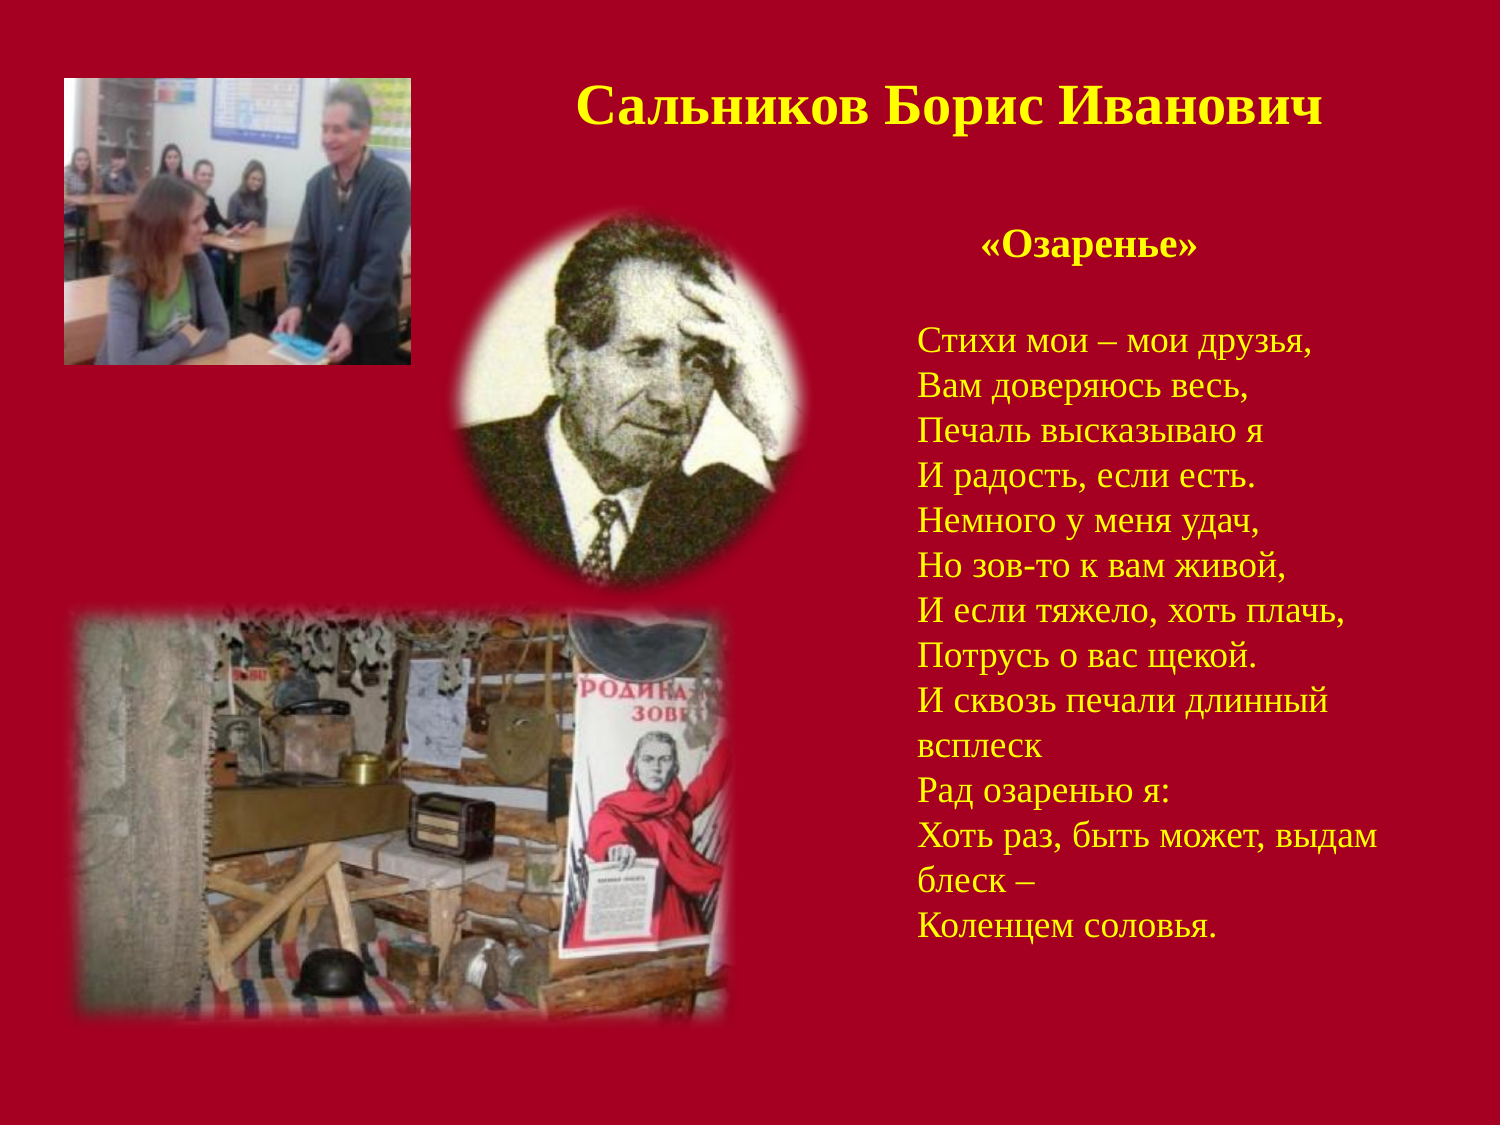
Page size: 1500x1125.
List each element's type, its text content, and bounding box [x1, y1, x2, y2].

picture [58, 200, 817, 1032]
text_box Сальников Борис Иванович [560, 58, 1500, 144]
picture [64, 77, 412, 366]
text_box «Озаренье» Стихи мои – мои друзья, Вам доверяюсь весь, Печаль высказываю я И радость, если есть. Немного у меня удач, Но зов-то к вам живой, И если тяжело, хоть плачь, Потрусь о вас щекой. И сквозь печали длинный всплеск Рад озаренью я: Хоть раз, быть может, выдам блеск – Коленцем соловья. [902, 207, 1407, 1088]
